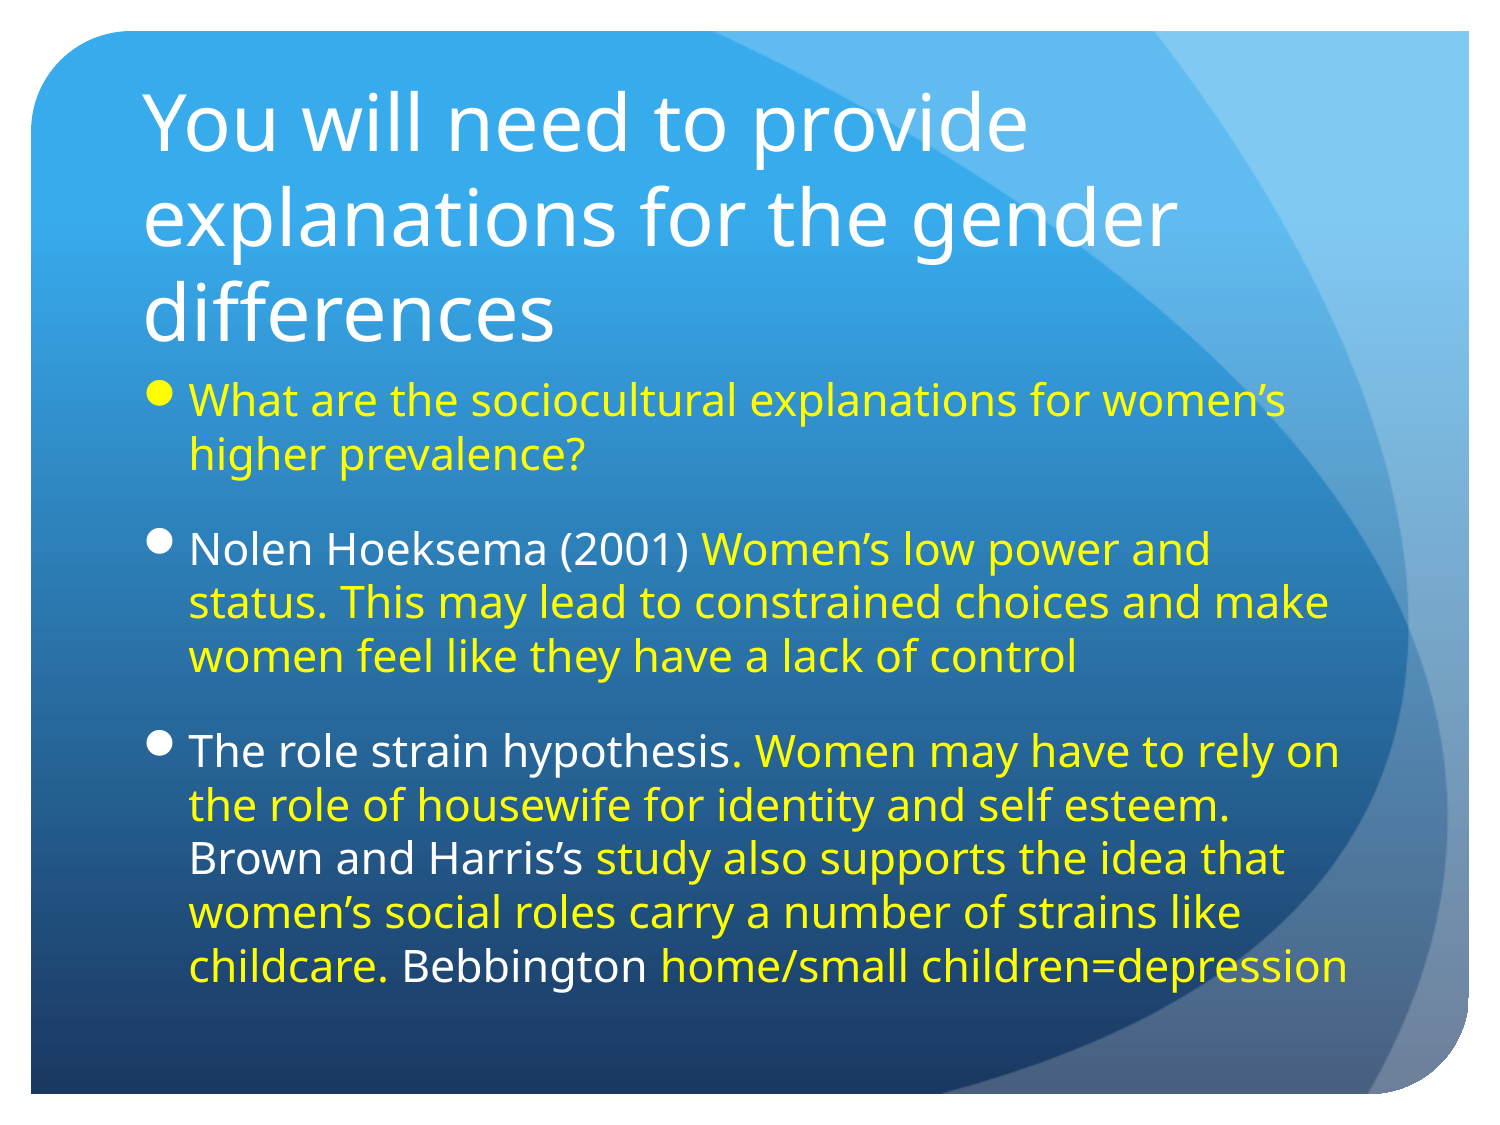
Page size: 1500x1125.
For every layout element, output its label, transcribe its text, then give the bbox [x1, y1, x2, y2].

list What are the sociocultural explanations for women’s higher prevalence? Nolen Hoeksema (2001) Women’s low power and status. This may lead to constrained choices and make women feel like they have a lack of control The role strain hypothesis. Women may have to rely on the role of housewife for identity and self esteem. Brown and Harris’s study also supports the idea that women’s social roles carry a number of strains like childcare. Bebbington home/small children=depression [127, 364, 1372, 1023]
title You will need to provide explanations for the gender differences [127, 62, 1372, 364]
picture [24, 30, 1473, 1094]
